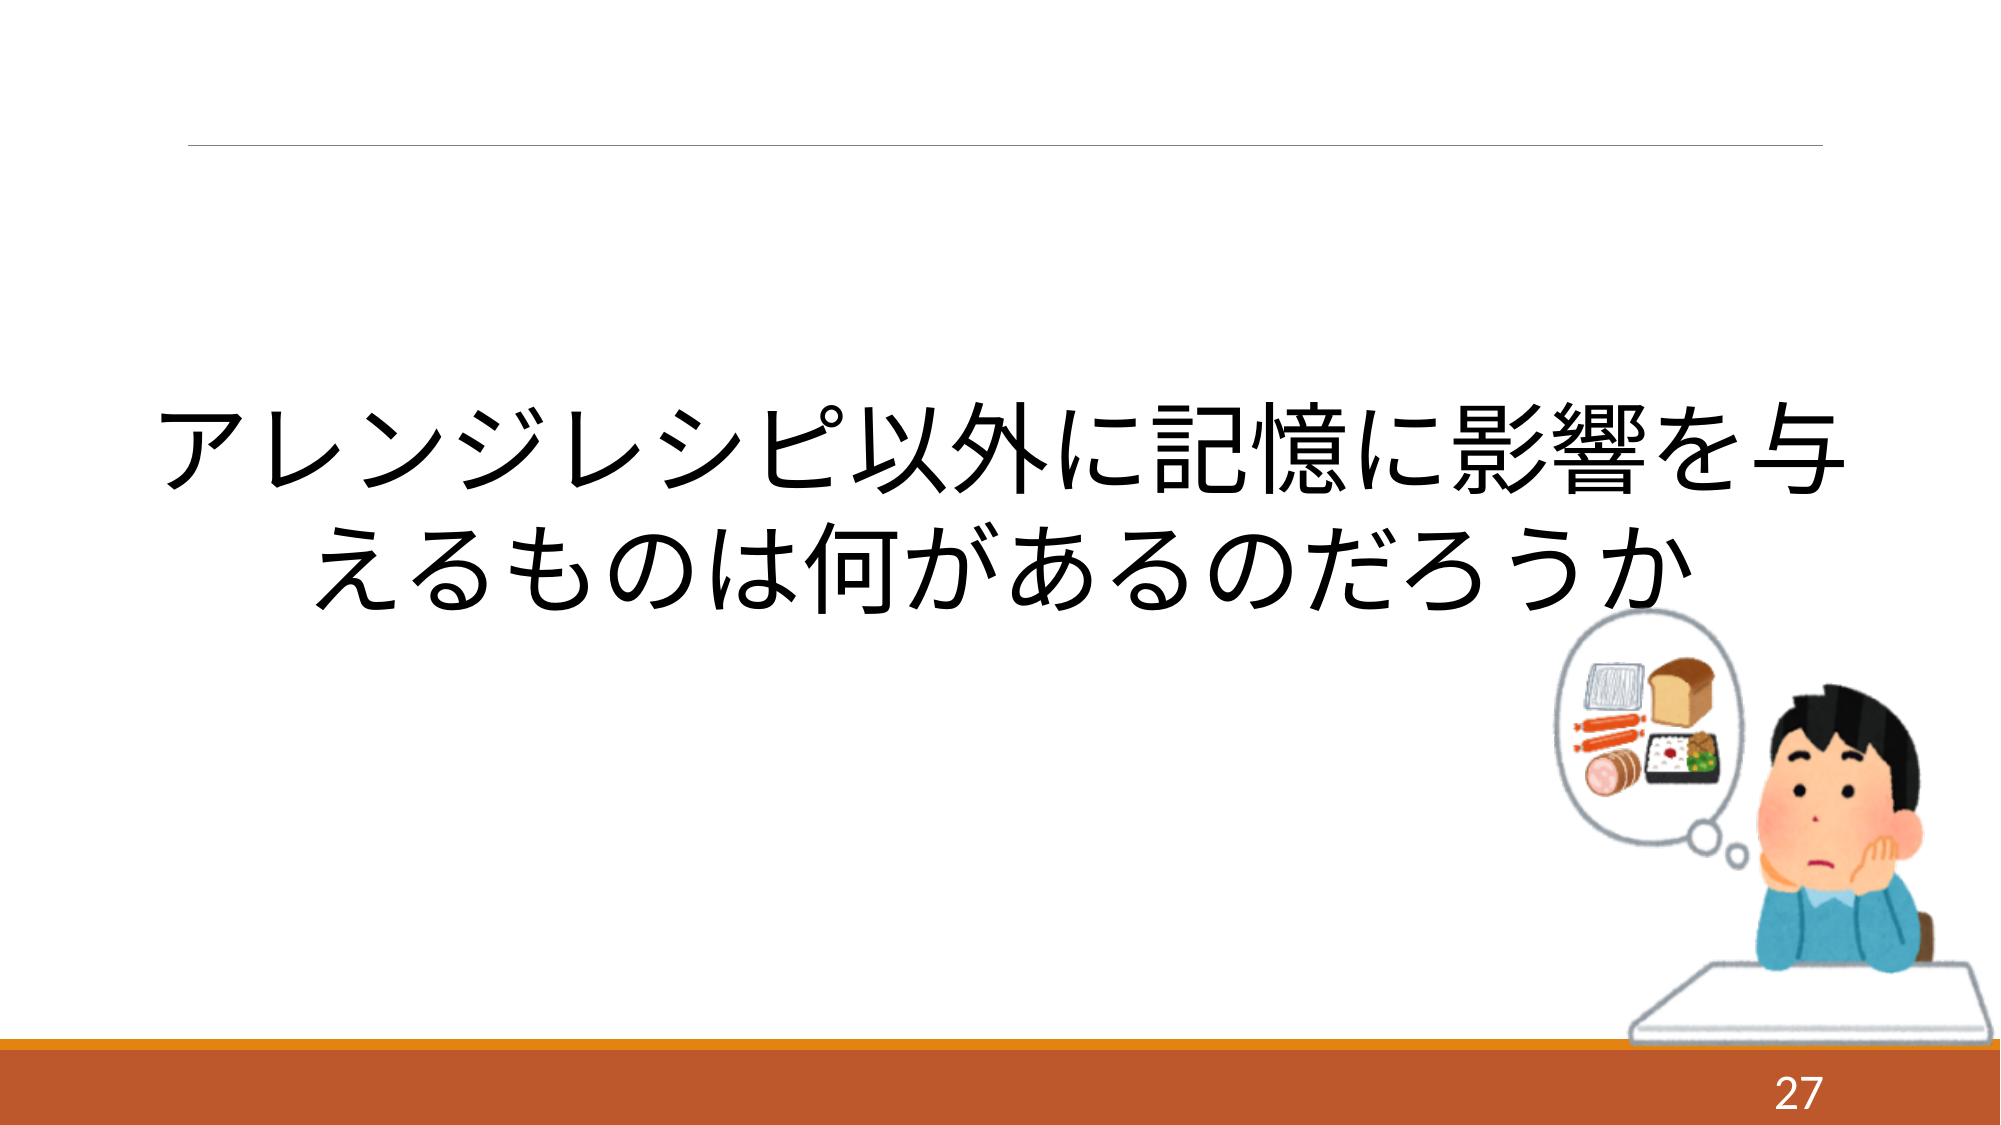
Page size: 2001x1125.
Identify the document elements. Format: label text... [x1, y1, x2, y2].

text_box アレンジレシピ以外に記憶に影響を与えるものは何があるのだろうか [71, 316, 1929, 697]
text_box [1546, 595, 2000, 1064]
slide_number 27 [1624, 1071, 1840, 1120]
